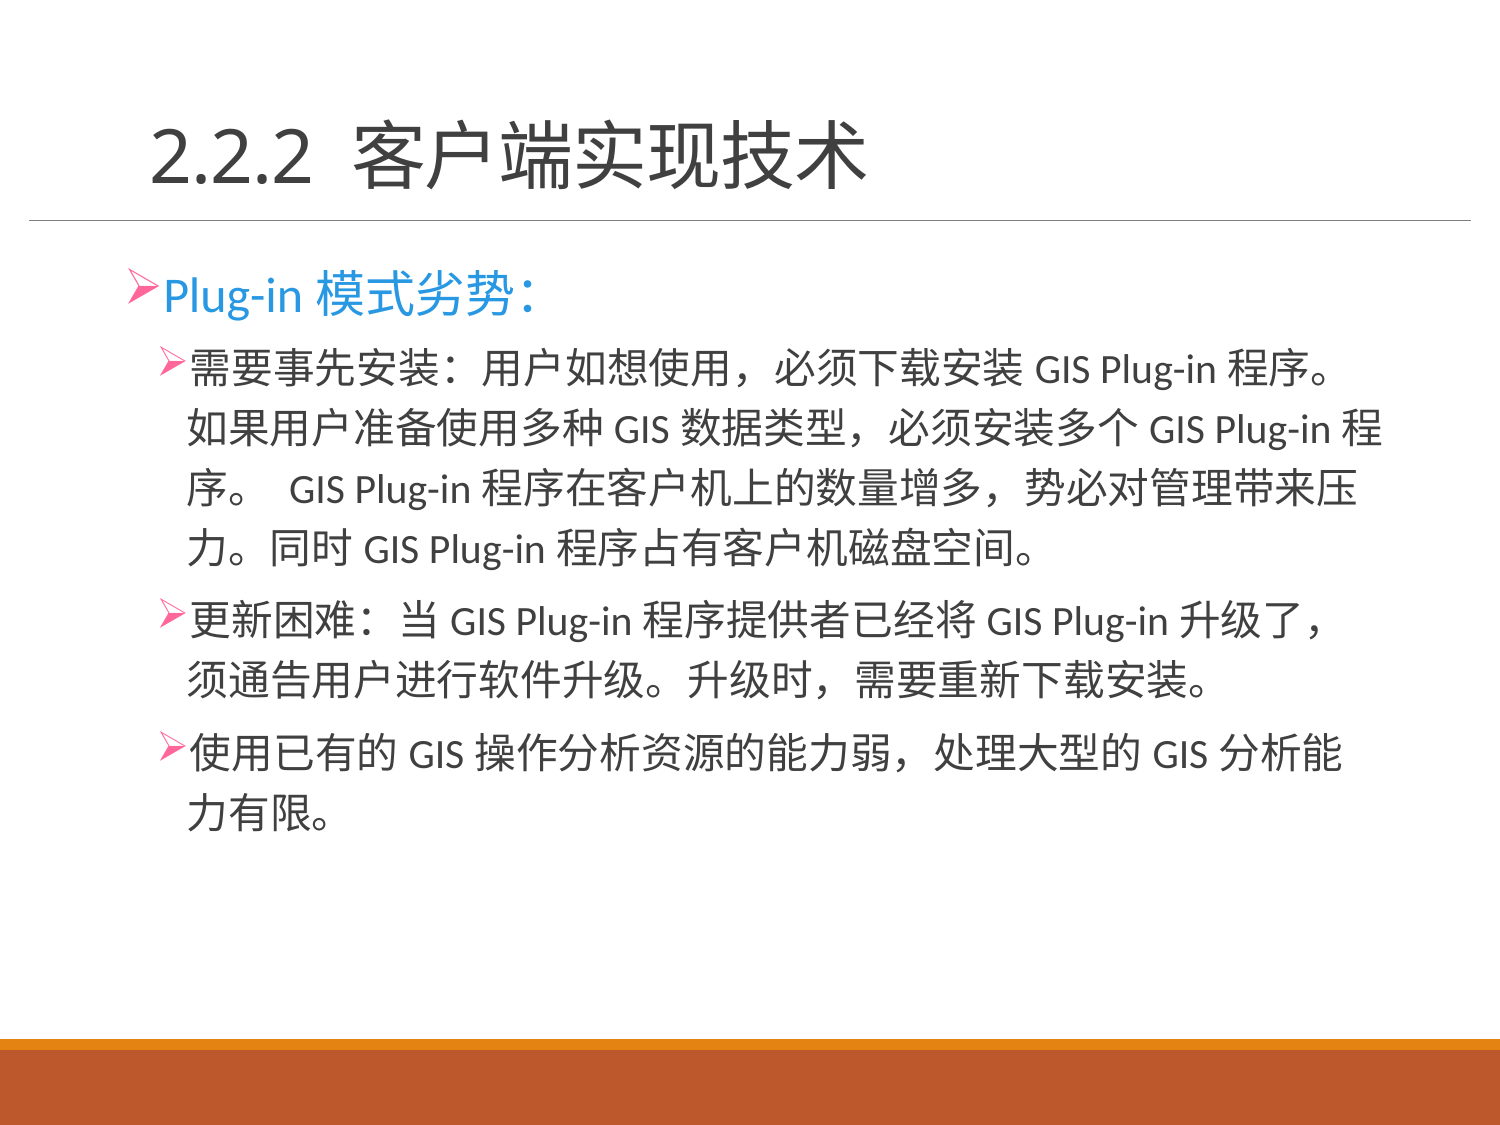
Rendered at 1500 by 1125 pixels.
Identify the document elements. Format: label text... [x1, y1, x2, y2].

title 2.2.2 客户端实现技术 [134, 47, 1373, 206]
list Plug-in模式劣势： 需要事先安装：用户如想使用，必须下载安装GIS Plug-in程序。如果用户准备使用多种GIS数据类型，必须安装多个GIS Plug-in程序。 GIS Plug-in程序在客户机上的数量增多，势必对管理带来压力。同时GIS Plug-in程序占有客户机磁盘空间。 更新困难：当GIS Plug-in程序提供者已经将GIS Plug-in升级了，须通告用户进行软件升级。升级时，需要重新下载安装。 使用已有的GIS操作分析资源的能力弱，处理大型的GIS分析能力有限。 [123, 243, 1384, 870]
